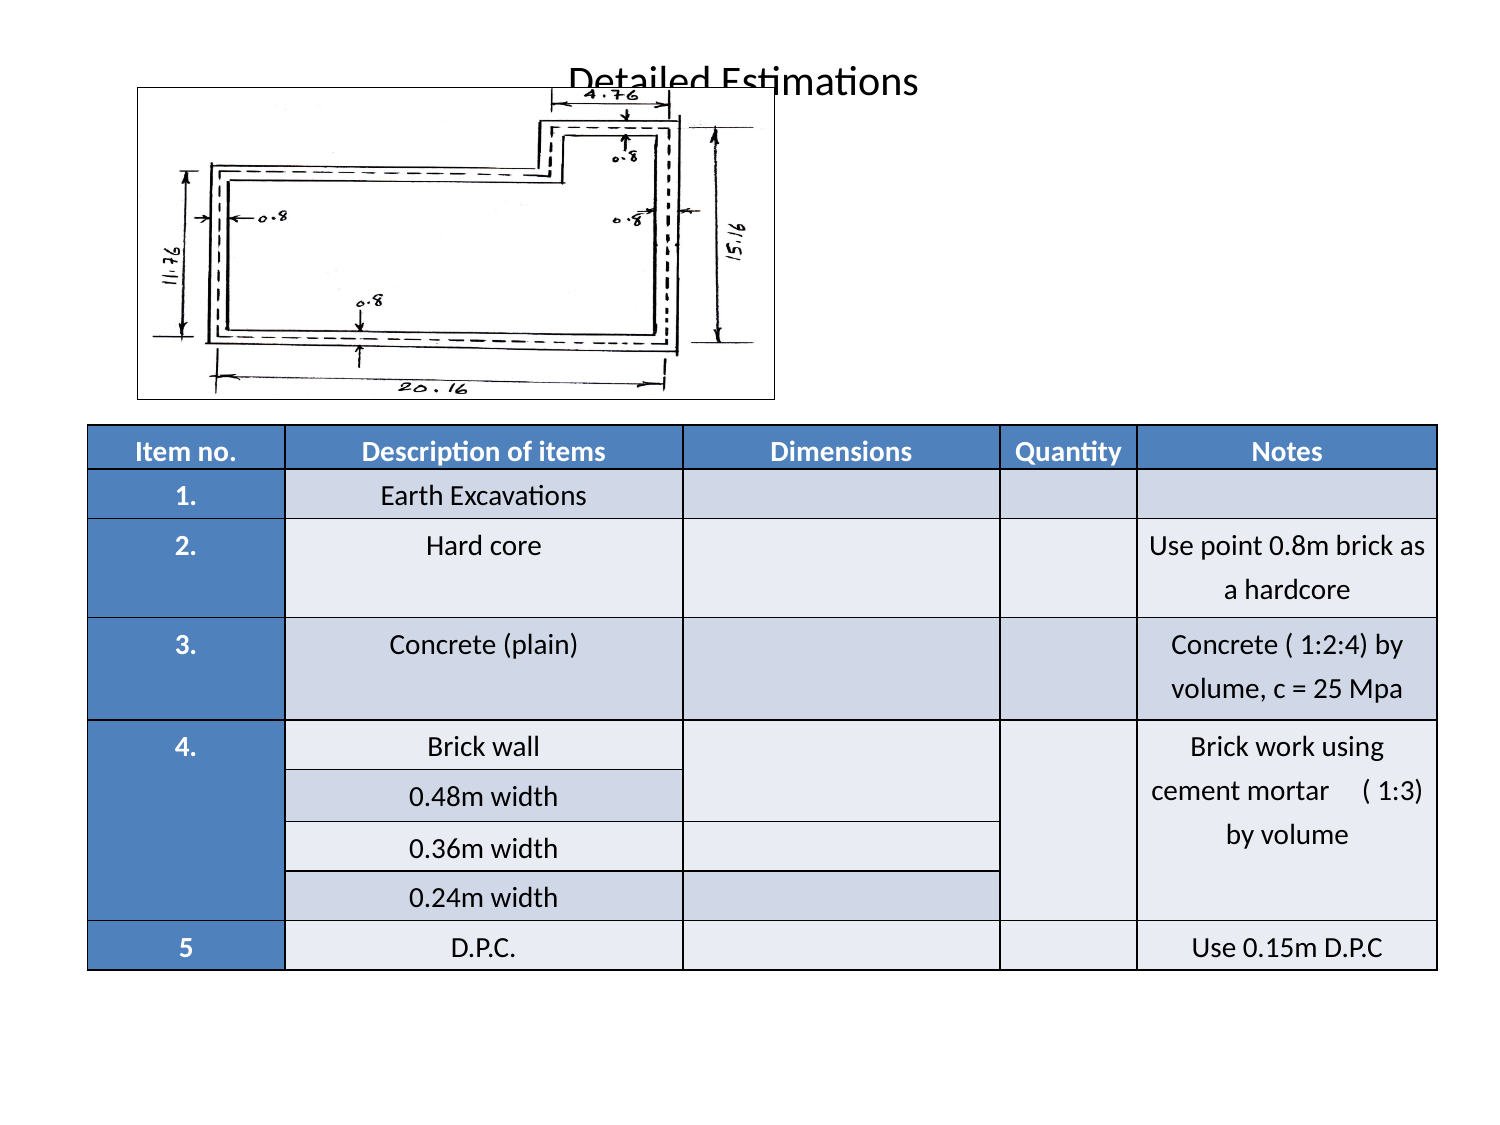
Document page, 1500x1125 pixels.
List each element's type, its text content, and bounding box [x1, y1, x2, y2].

picture [137, 87, 776, 401]
title Detailed Estimations [150, 45, 1338, 163]
